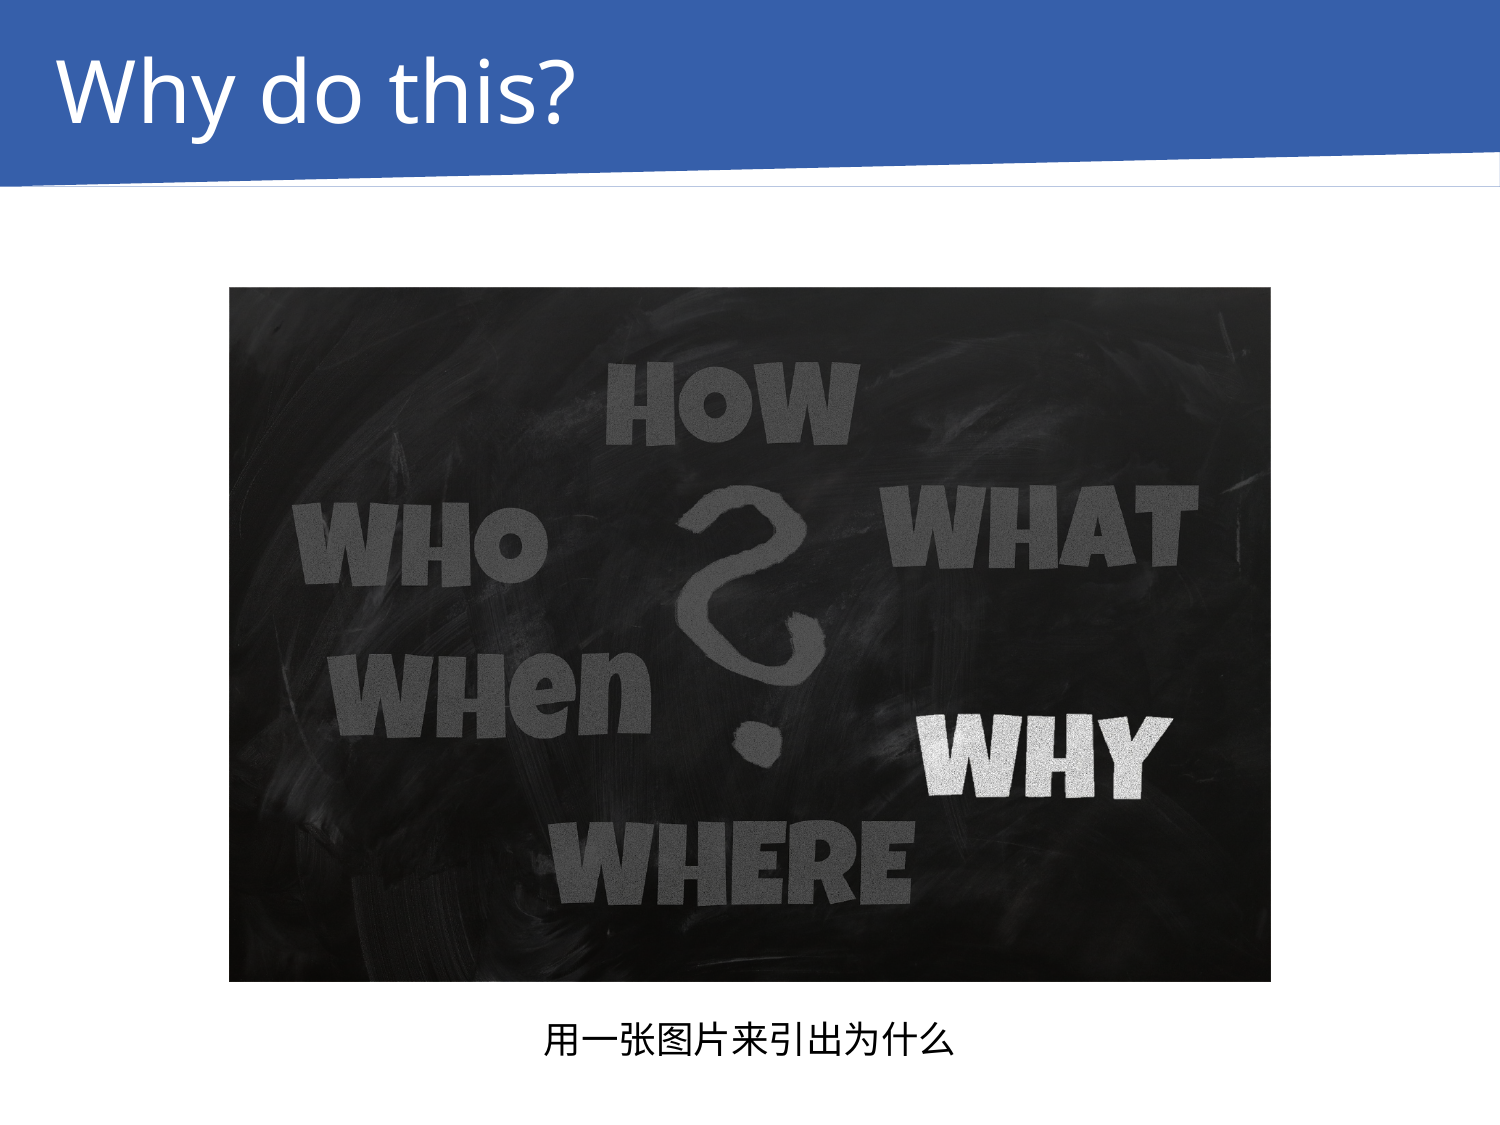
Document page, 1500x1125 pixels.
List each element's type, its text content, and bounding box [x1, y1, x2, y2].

text_box 用一张图片来引出为什么 [130, 1009, 1370, 1069]
picture [229, 287, 1271, 982]
list Why do this? [40, 40, 1405, 141]
